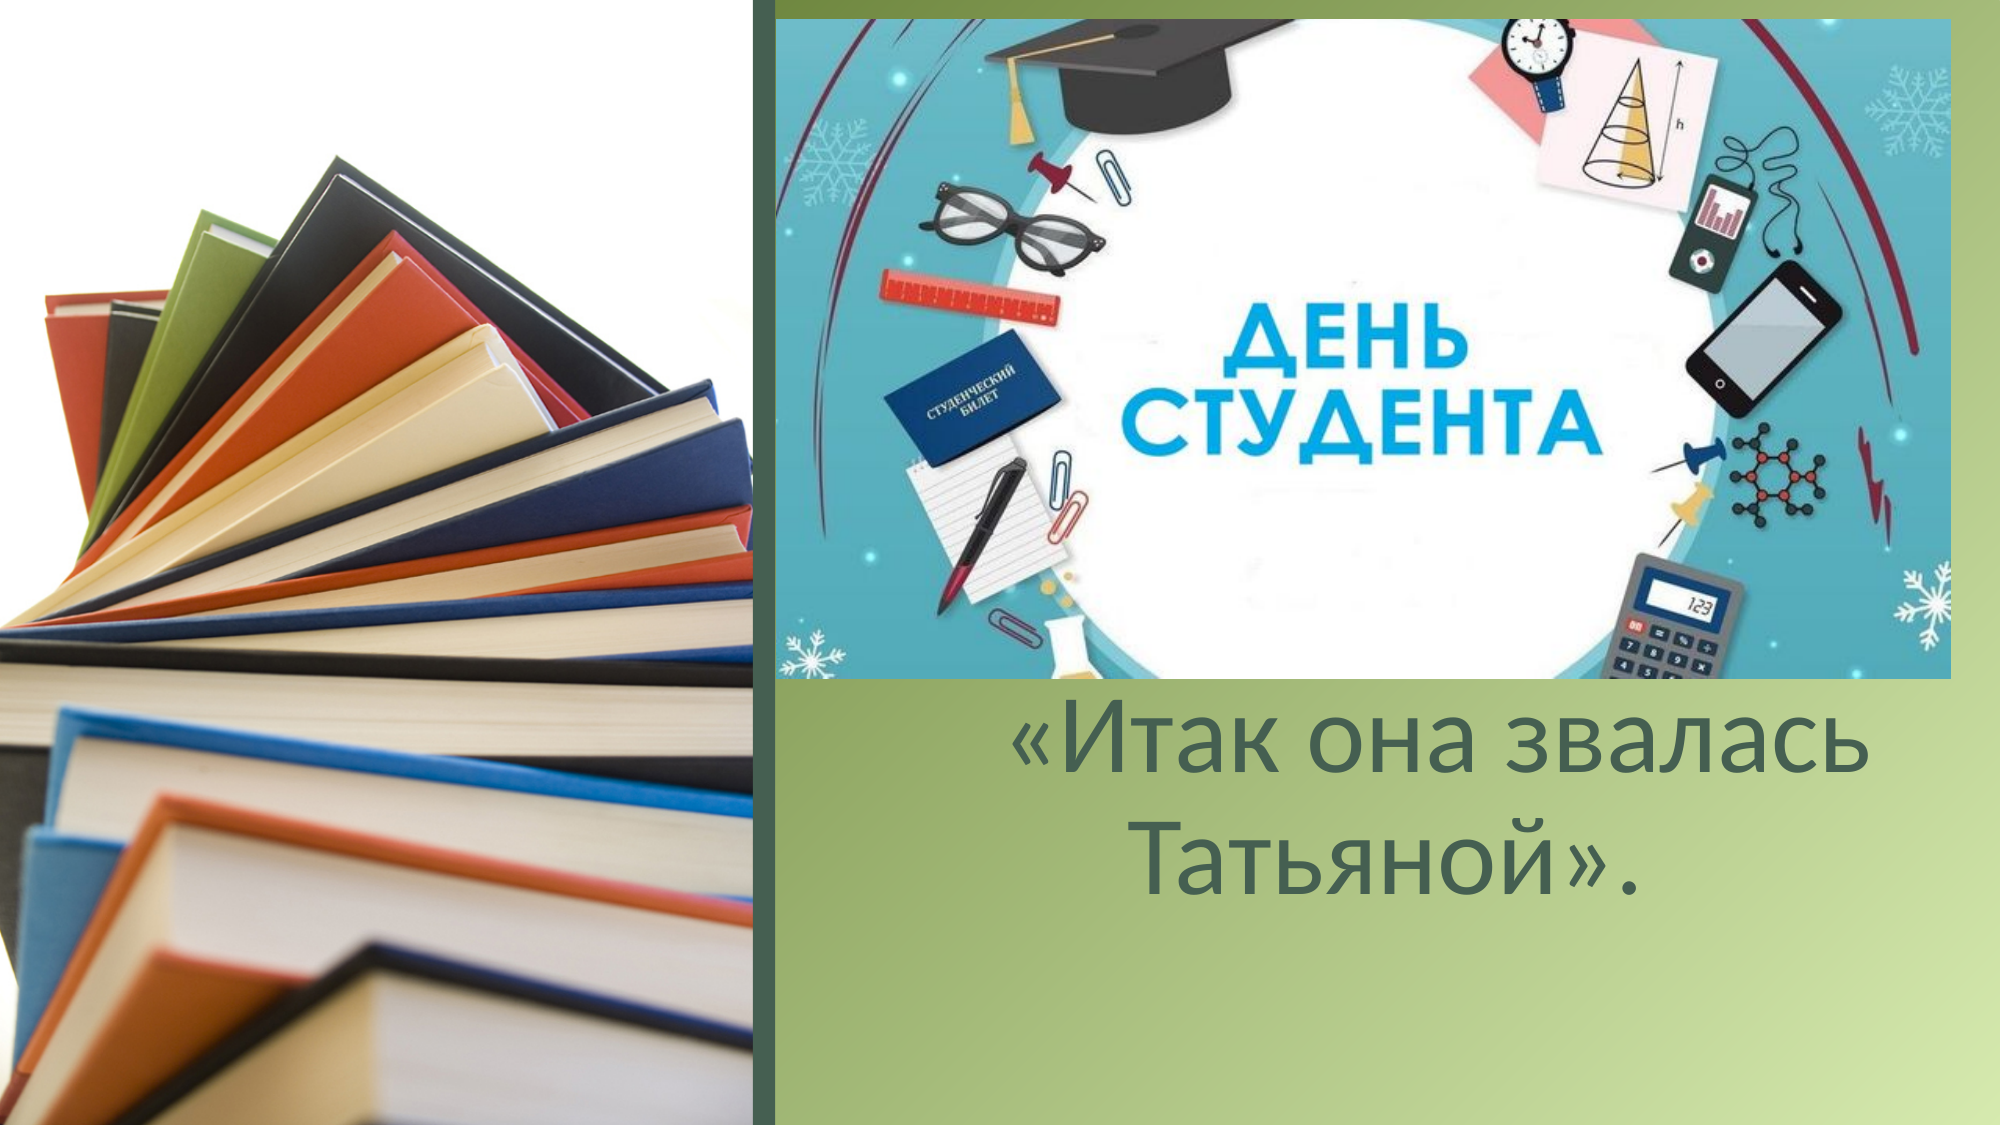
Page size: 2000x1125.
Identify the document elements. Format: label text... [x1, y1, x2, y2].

picture [776, 19, 1951, 679]
title «Итак она звалась Татьяной». [798, 444, 1999, 929]
picture [0, 0, 752, 1125]
